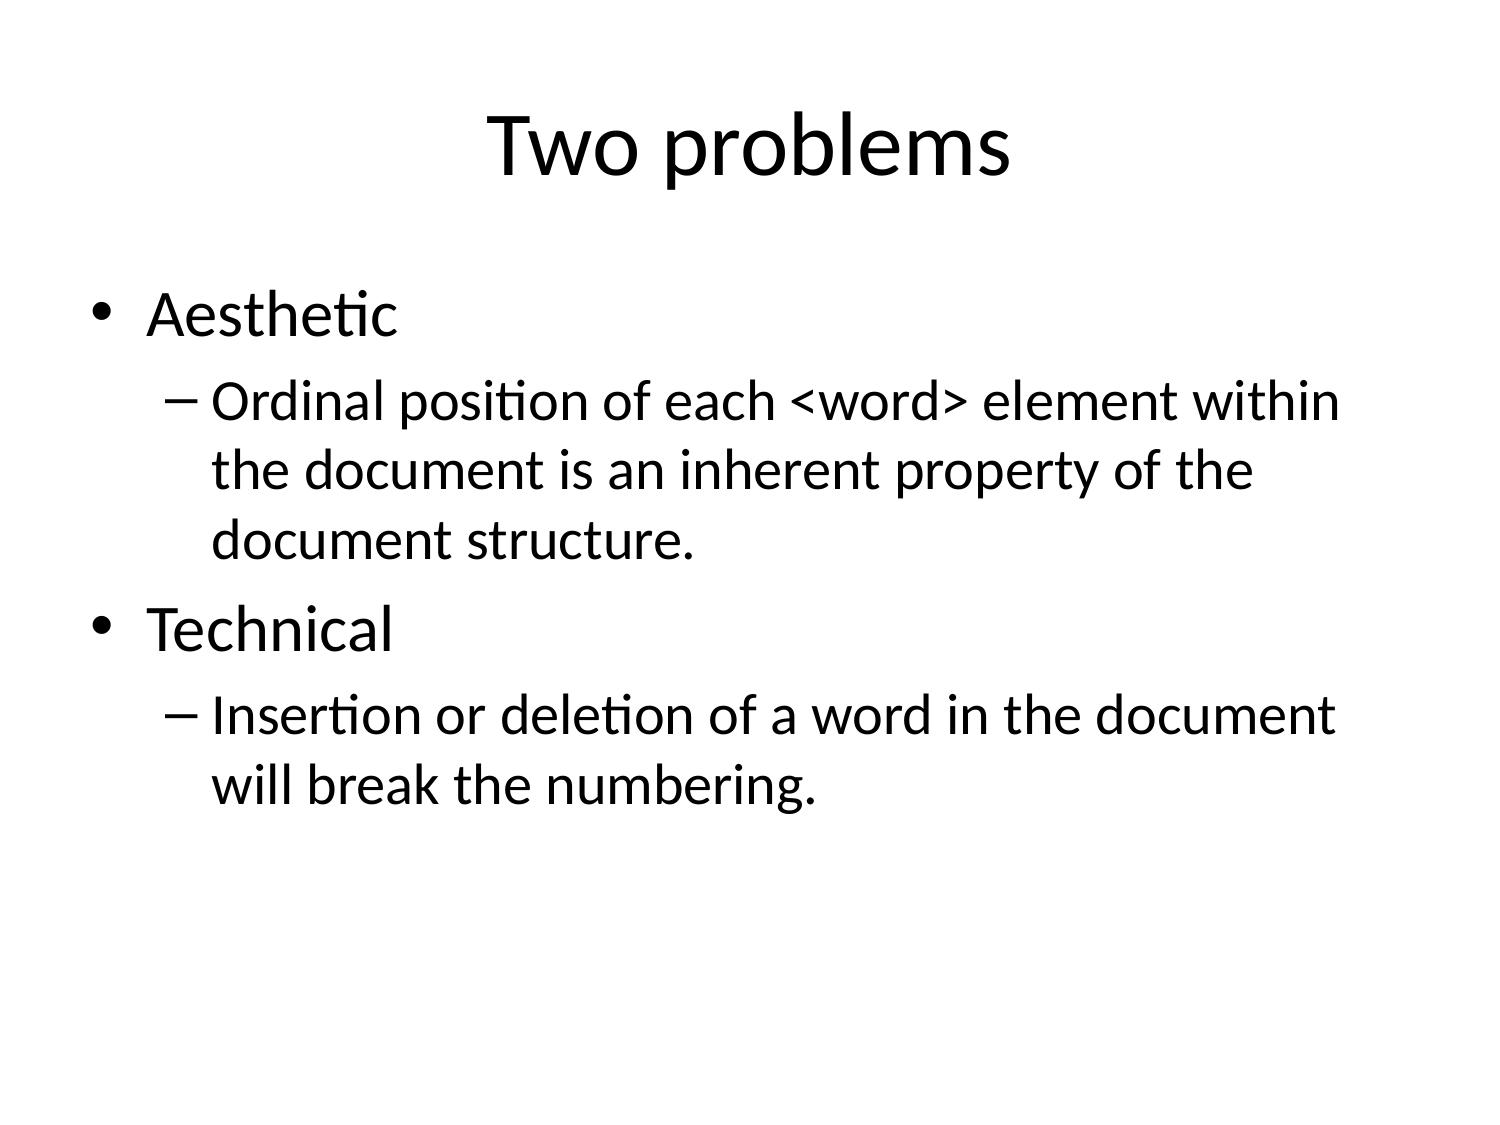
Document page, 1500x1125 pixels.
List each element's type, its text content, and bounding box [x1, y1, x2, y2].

title Two problems [75, 45, 1425, 233]
list Aesthetic Ordinal position of each <word> element within the document is an inherent property of the document structure. Technical Insertion or deletion of a word in the document will break the numbering. [75, 262, 1425, 1005]
